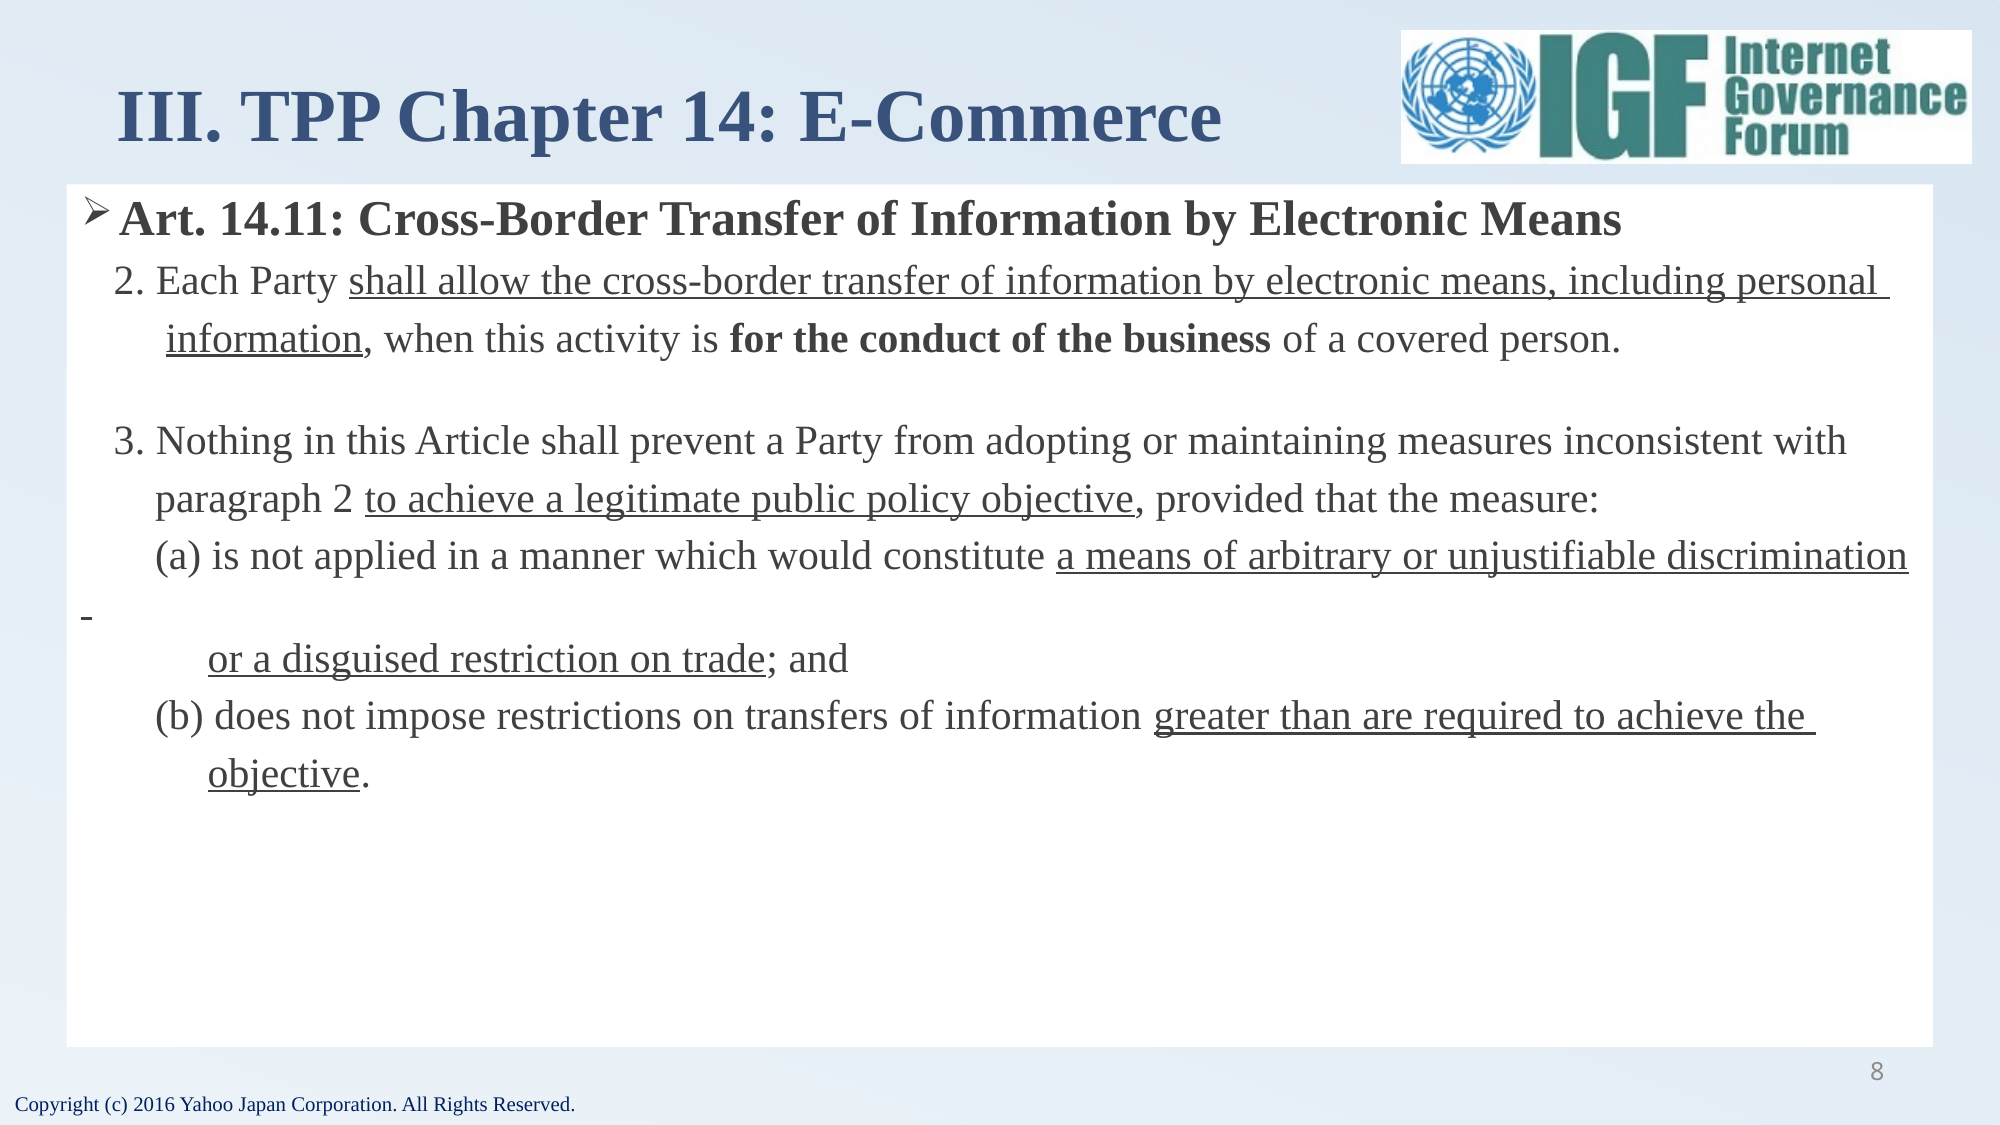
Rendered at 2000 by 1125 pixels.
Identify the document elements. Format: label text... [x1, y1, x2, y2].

text_box III. TPP Chapter 14: E-Commerce [101, 30, 1401, 164]
slide_number 8 [1432, 1047, 1900, 1103]
list Art. 14.11: Cross-Border Transfer of Information by Electronic Means 2. Each Party shall allow the cross-border transfer of information by electronic means, including personal information, when this activity is for the conduct of the business of a covered person. 3. Nothing in this Article shall prevent a Party from adopting or maintaining measures inconsistent with paragraph 2 to achieve a legitimate public policy objective, provided that the measure: (a) is not applied in a manner which would constitute a means of arbitrary or unjustifiable discrimination or a disguised restriction on trade; and (b) does not impose restrictions on transfers of information greater than are required to achieve the objective. [66, 184, 1933, 1047]
picture [1401, 30, 1972, 164]
text_box Copyright (c) 2016 Yahoo Japan Corporation. All Rights Reserved. [0, 1083, 598, 1125]
